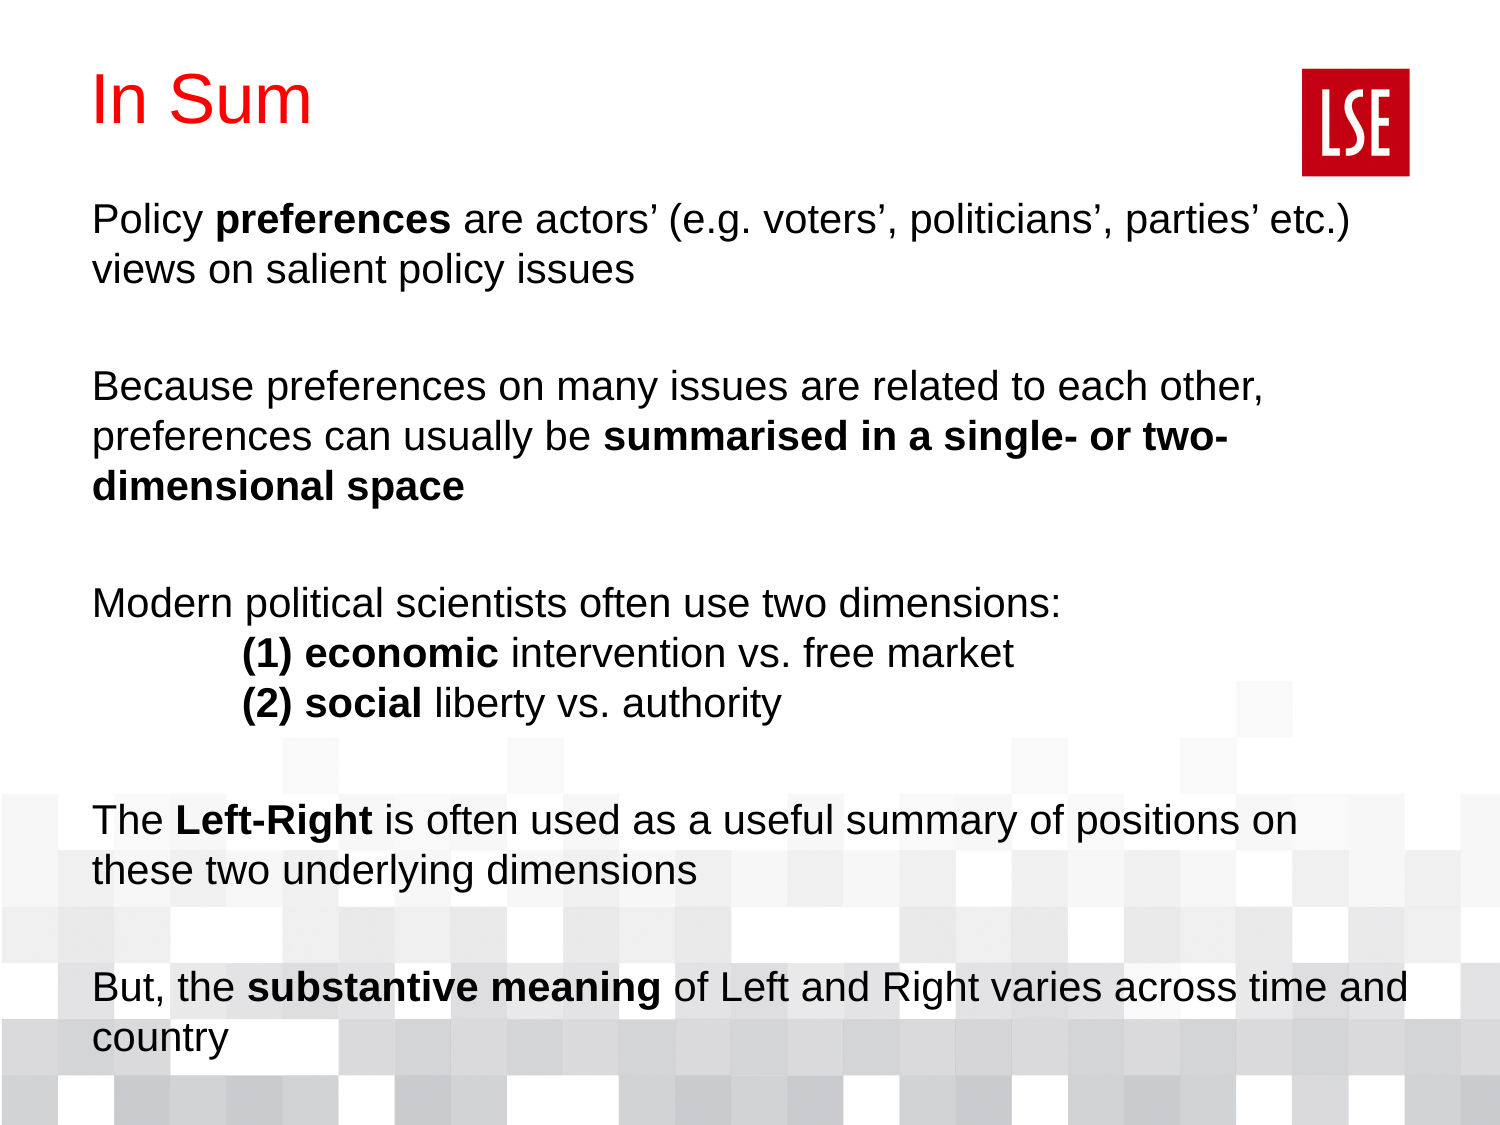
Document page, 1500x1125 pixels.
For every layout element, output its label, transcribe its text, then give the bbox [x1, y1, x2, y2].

list Policy preferences are actors’ (e.g. voters’, politicians’, parties’ etc.) views on salient policy issues Because preferences on many issues are related to each other, preferences can usually be summarised in a single- or two-dimensional space Modern political scientists often use two dimensions: (1) economic intervention vs. free market (2) social liberty vs. authority The Left-Right is often used as a useful summary of positions on these two underlying dimensions But, the substantive meaning of Left and Right varies across time and country [76, 184, 1425, 1071]
picture [0, 0, 1500, 1125]
title In Sum [75, 45, 1425, 173]
